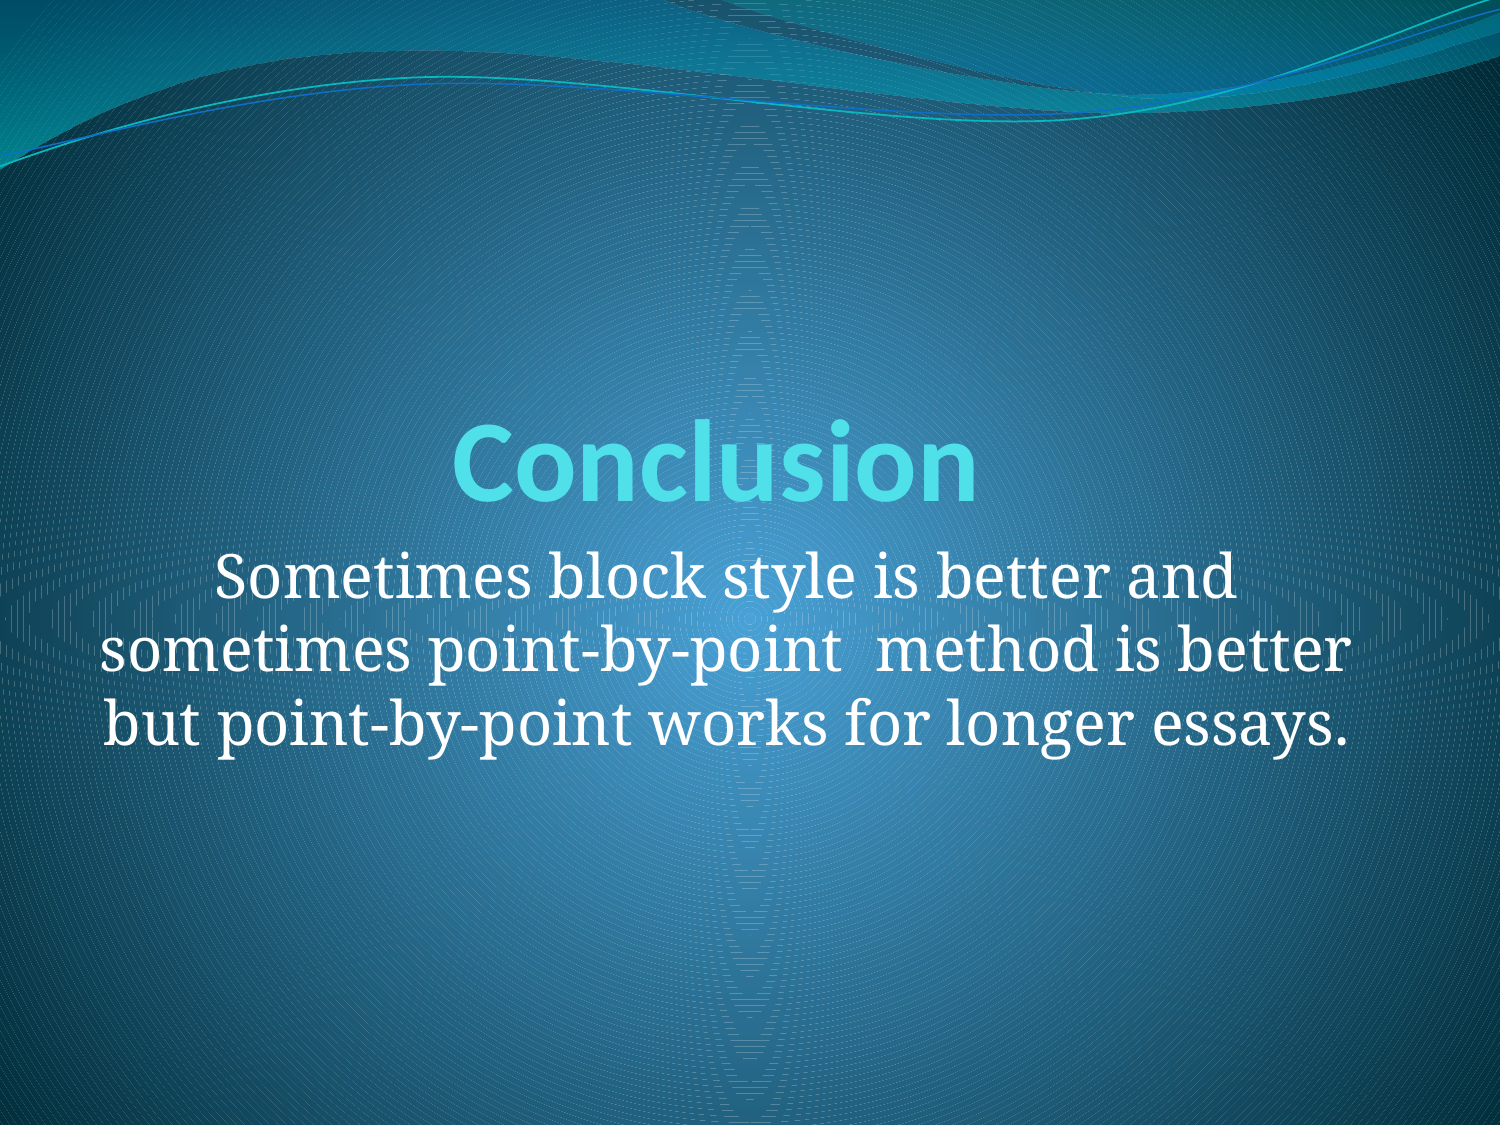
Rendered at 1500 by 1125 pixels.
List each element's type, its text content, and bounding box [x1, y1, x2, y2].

subtitle Sometimes block style is better and sometimes point-by-point method is better but point-by-point works for longer essays. [87, 529, 1376, 818]
title Conclusion [87, 174, 1376, 525]
